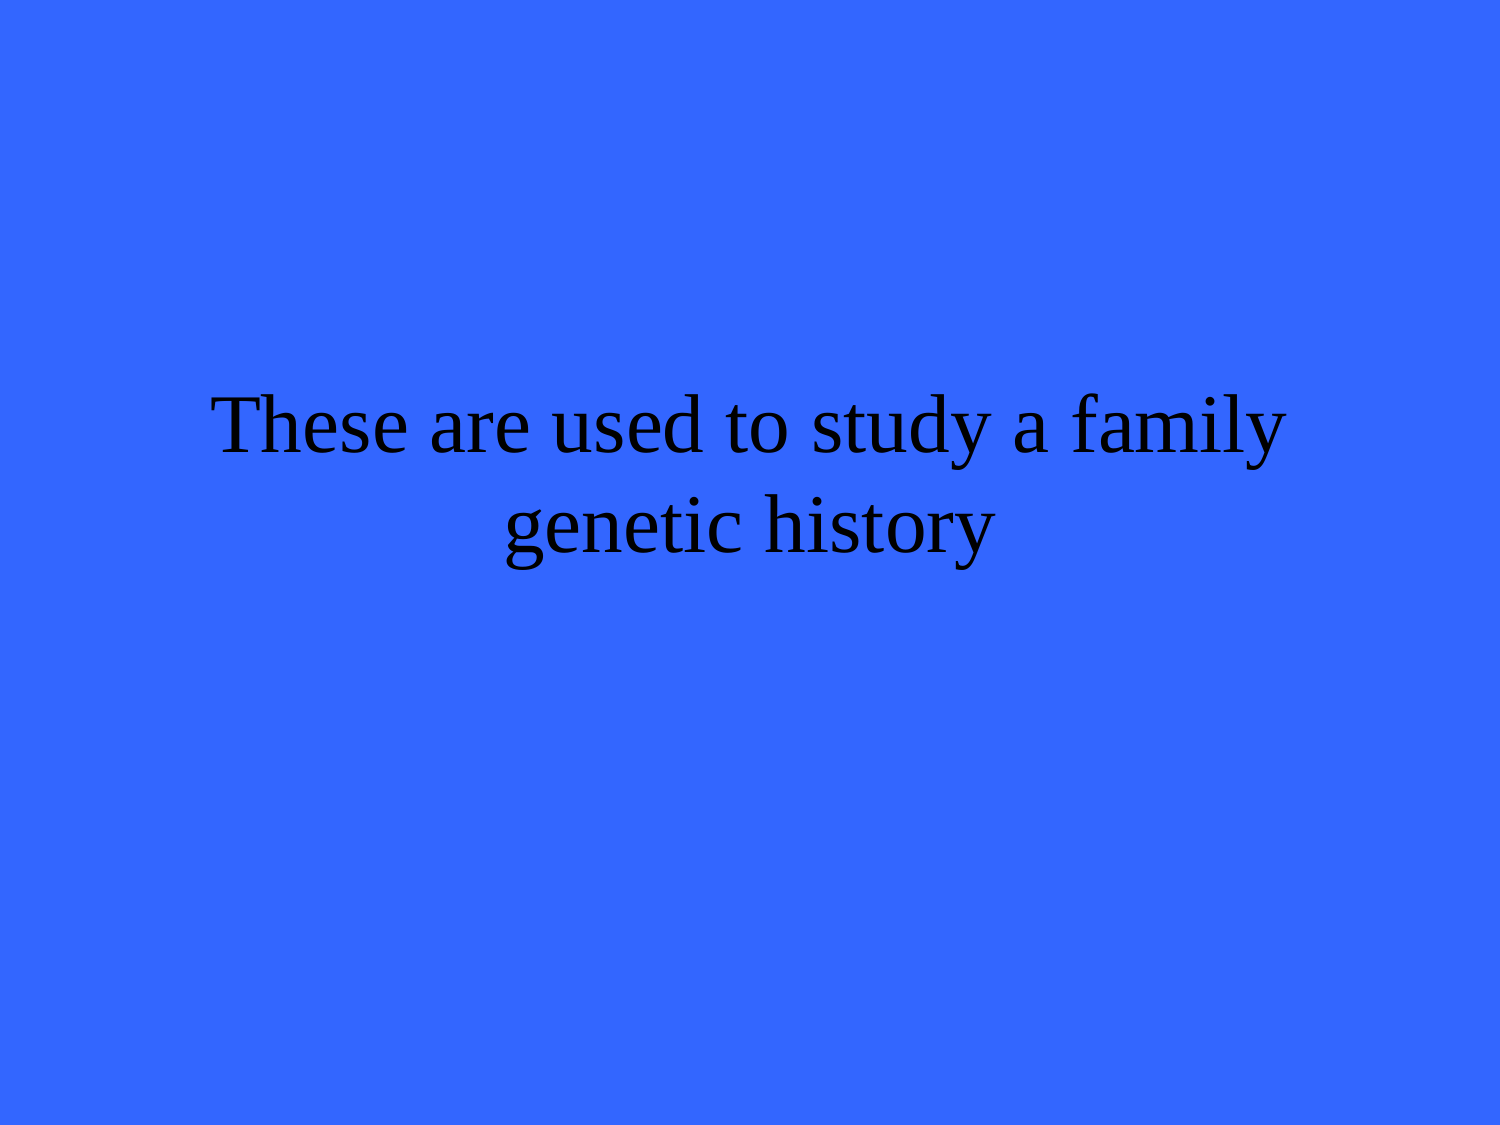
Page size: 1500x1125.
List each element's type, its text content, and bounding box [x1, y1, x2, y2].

title These are used to study a family genetic history [112, 375, 1388, 563]
